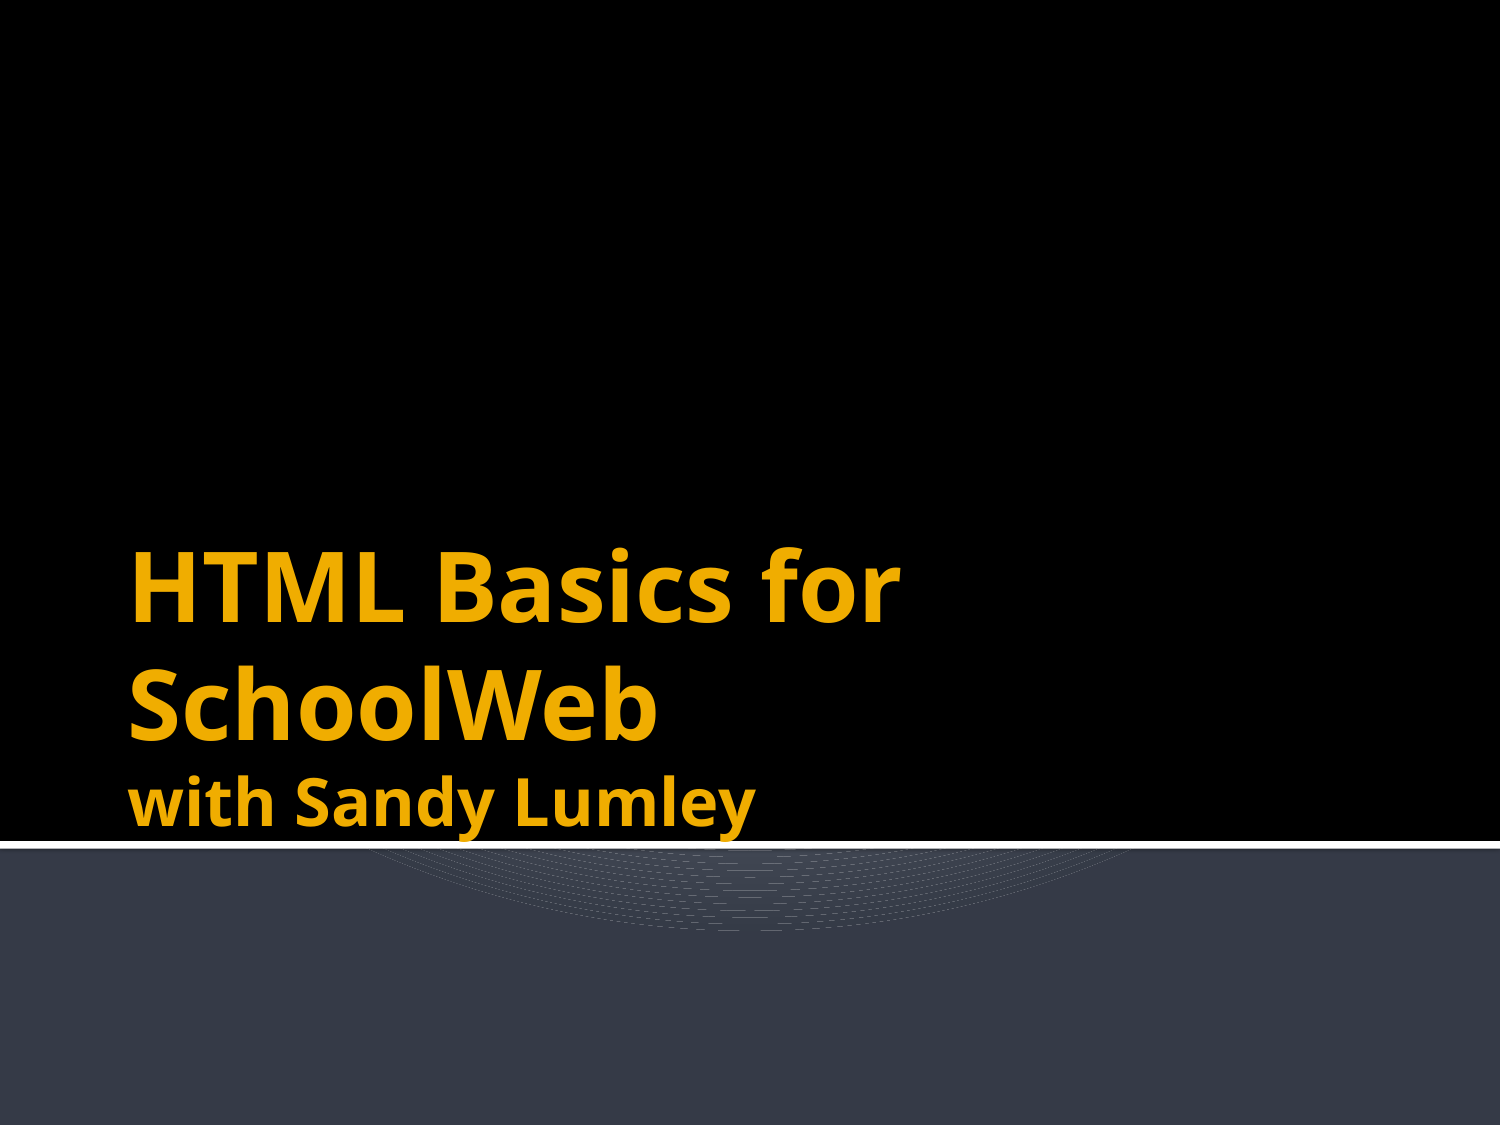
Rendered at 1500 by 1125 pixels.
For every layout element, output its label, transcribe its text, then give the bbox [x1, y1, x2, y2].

title HTML Basics for SchoolWeb with Sandy Lumley [112, 525, 1438, 800]
